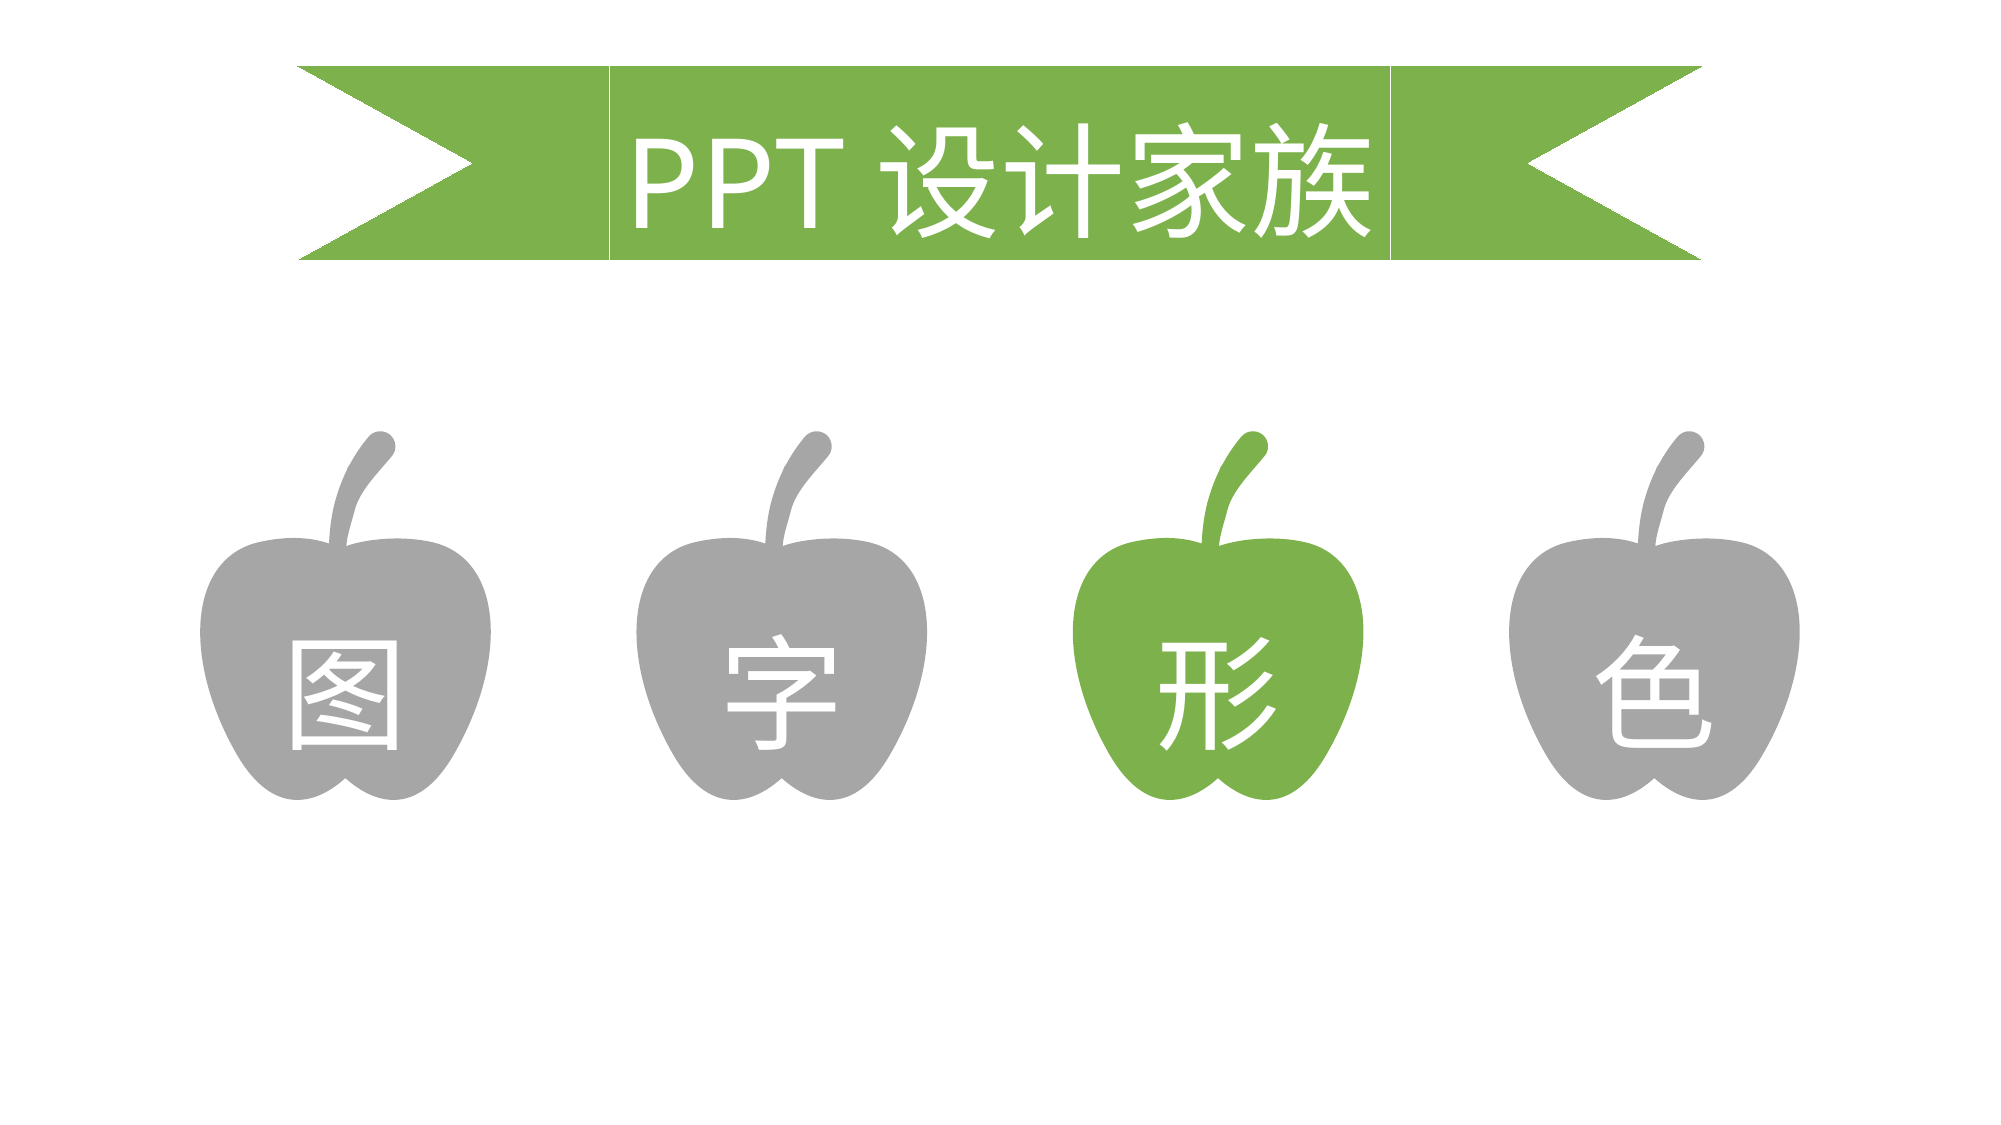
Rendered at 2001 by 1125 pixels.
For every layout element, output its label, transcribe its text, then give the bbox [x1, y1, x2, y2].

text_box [1072, 431, 1364, 800]
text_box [1509, 431, 1800, 800]
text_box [636, 431, 928, 800]
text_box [200, 431, 491, 800]
text_box [1122, 136, 1706, 953]
text_box PPT设计家族 [295, 65, 1705, 261]
